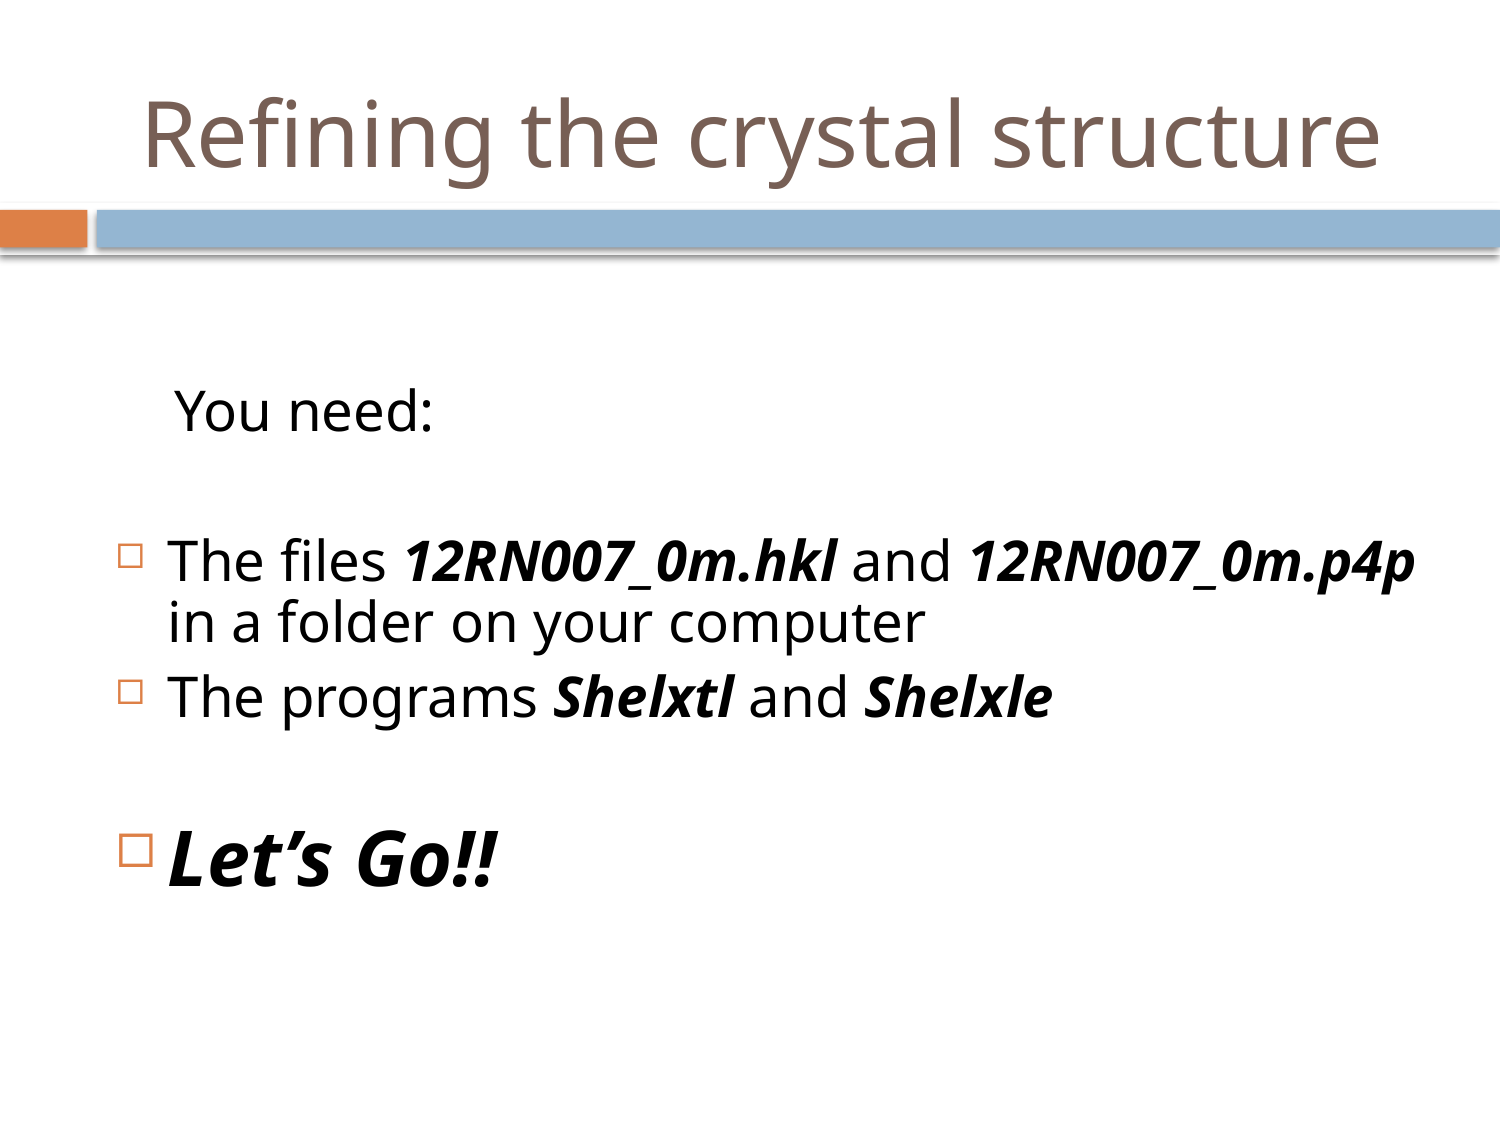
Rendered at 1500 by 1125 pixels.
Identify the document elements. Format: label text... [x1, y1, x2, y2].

title Refining the crystal structure [124, 49, 1463, 213]
list You need: The files 12RN007_0m.hkl and 12RN007_0m.p4p in a folder on your computer The programs Shelxtl and Shelxle Let’s Go!! [100, 374, 1439, 938]
